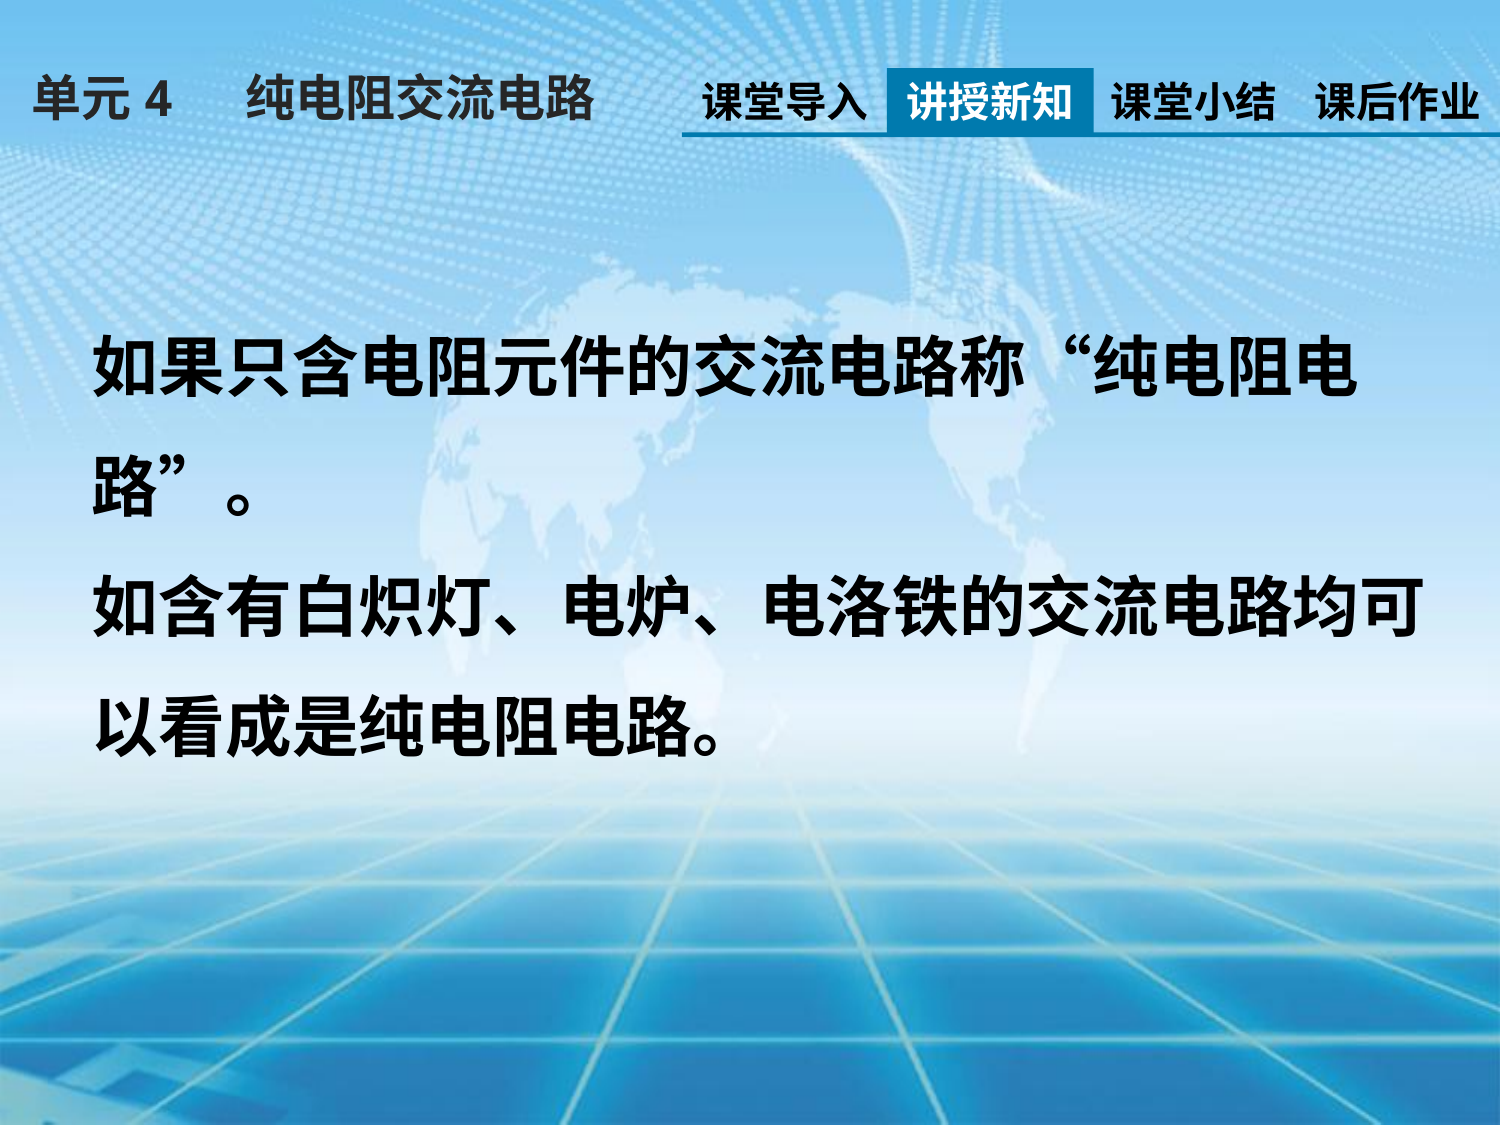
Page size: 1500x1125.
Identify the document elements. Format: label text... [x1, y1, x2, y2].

text_box 如果只含电阻元件的交流电路称“纯电阻电路”。 如含有白炽灯、电炉、电洛铁的交流电路均可以看成是纯电阻电路。 [77, 277, 1450, 773]
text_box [16, 59, 1500, 135]
picture [0, 0, 1500, 1125]
